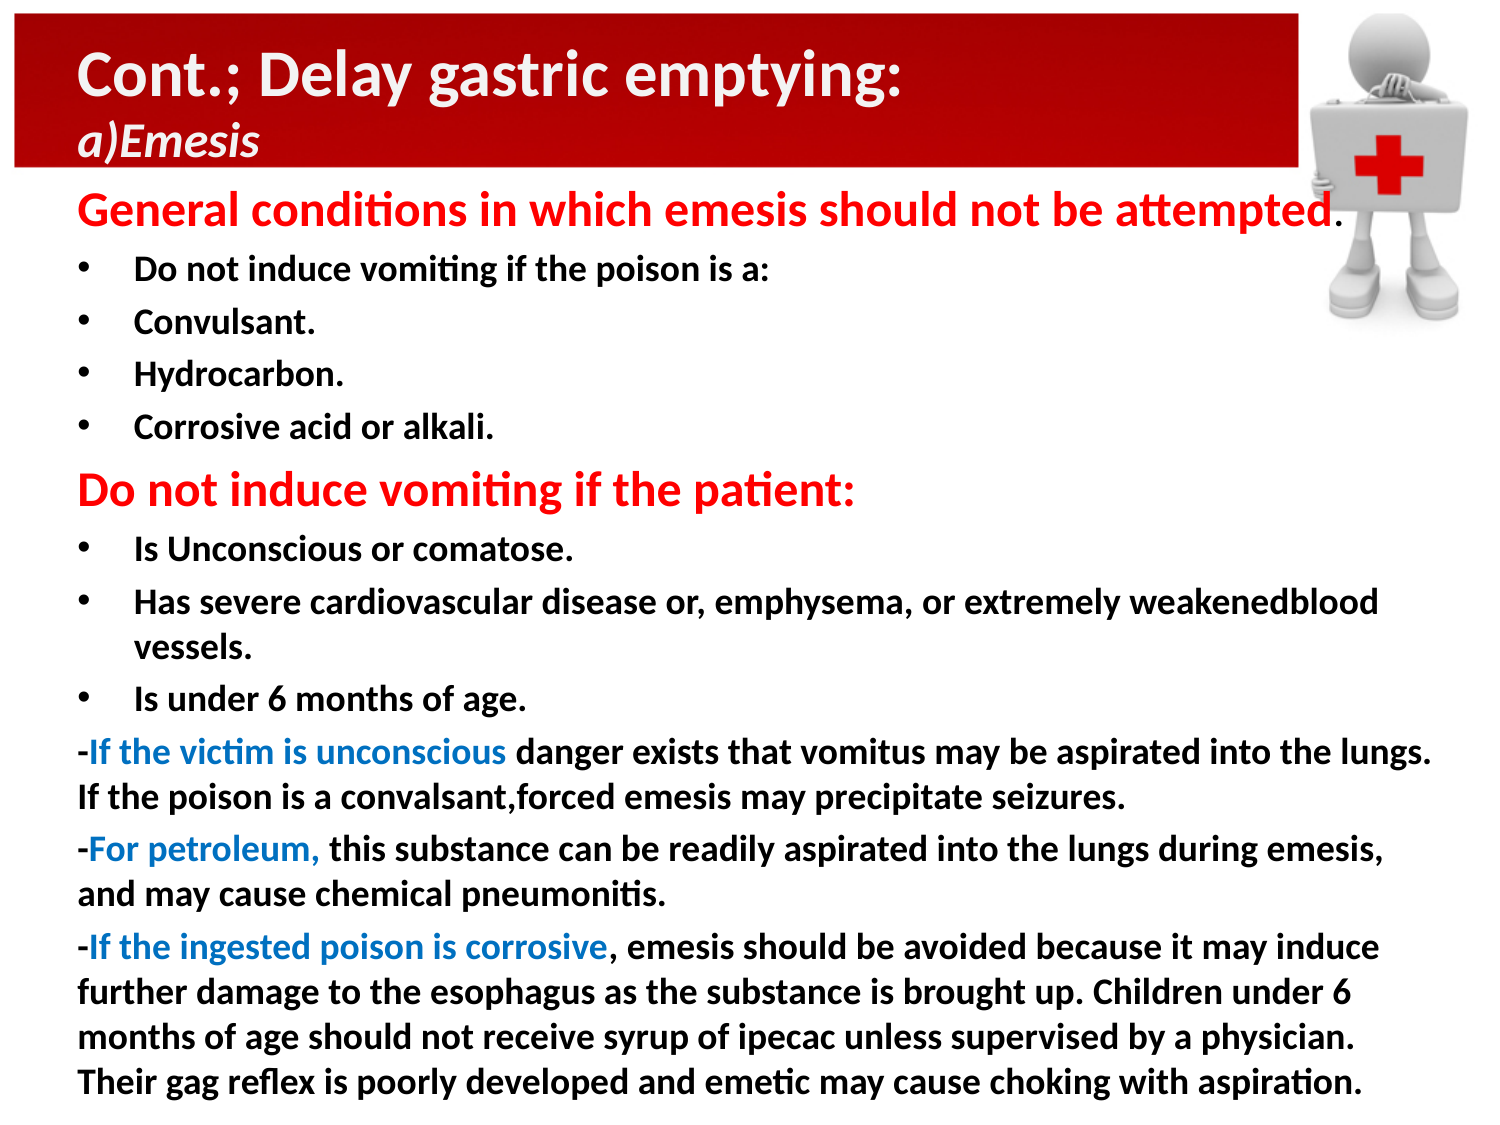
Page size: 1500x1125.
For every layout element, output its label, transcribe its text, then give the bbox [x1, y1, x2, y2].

list Cont.; Delay gastric emptying: a)Emesis General conditions in which emesis should not be attempted. Do not induce vomiting if the poison is a: Convulsant. Hydrocarbon. Corrosive acid or alkali. Do not induce vomiting if the patient: Is Unconscious or comatose. Has severe cardiovascular disease or, emphysema, or extremely weakenedblood vessels. Is under 6 months of age. -If the victim is unconscious danger exists that vomitus may be aspirated into the lungs. If the poison is a convalsant,forced emesis may precipitate seizures. -For petroleum, this substance can be readily aspirated into the lungs during emesis, and may cause chemical pneumonitis. -If the ingested poison is corrosive, emesis should be avoided because it may induce further damage to the esophagus as the substance is brought up. Children under 6 months of age should not receive syrup of ipecac unless supervised by a physician. Their gag reflex is poorly developed and emetic may cause choking with aspiration. [62, 37, 1450, 1013]
picture [0, 0, 1500, 1125]
